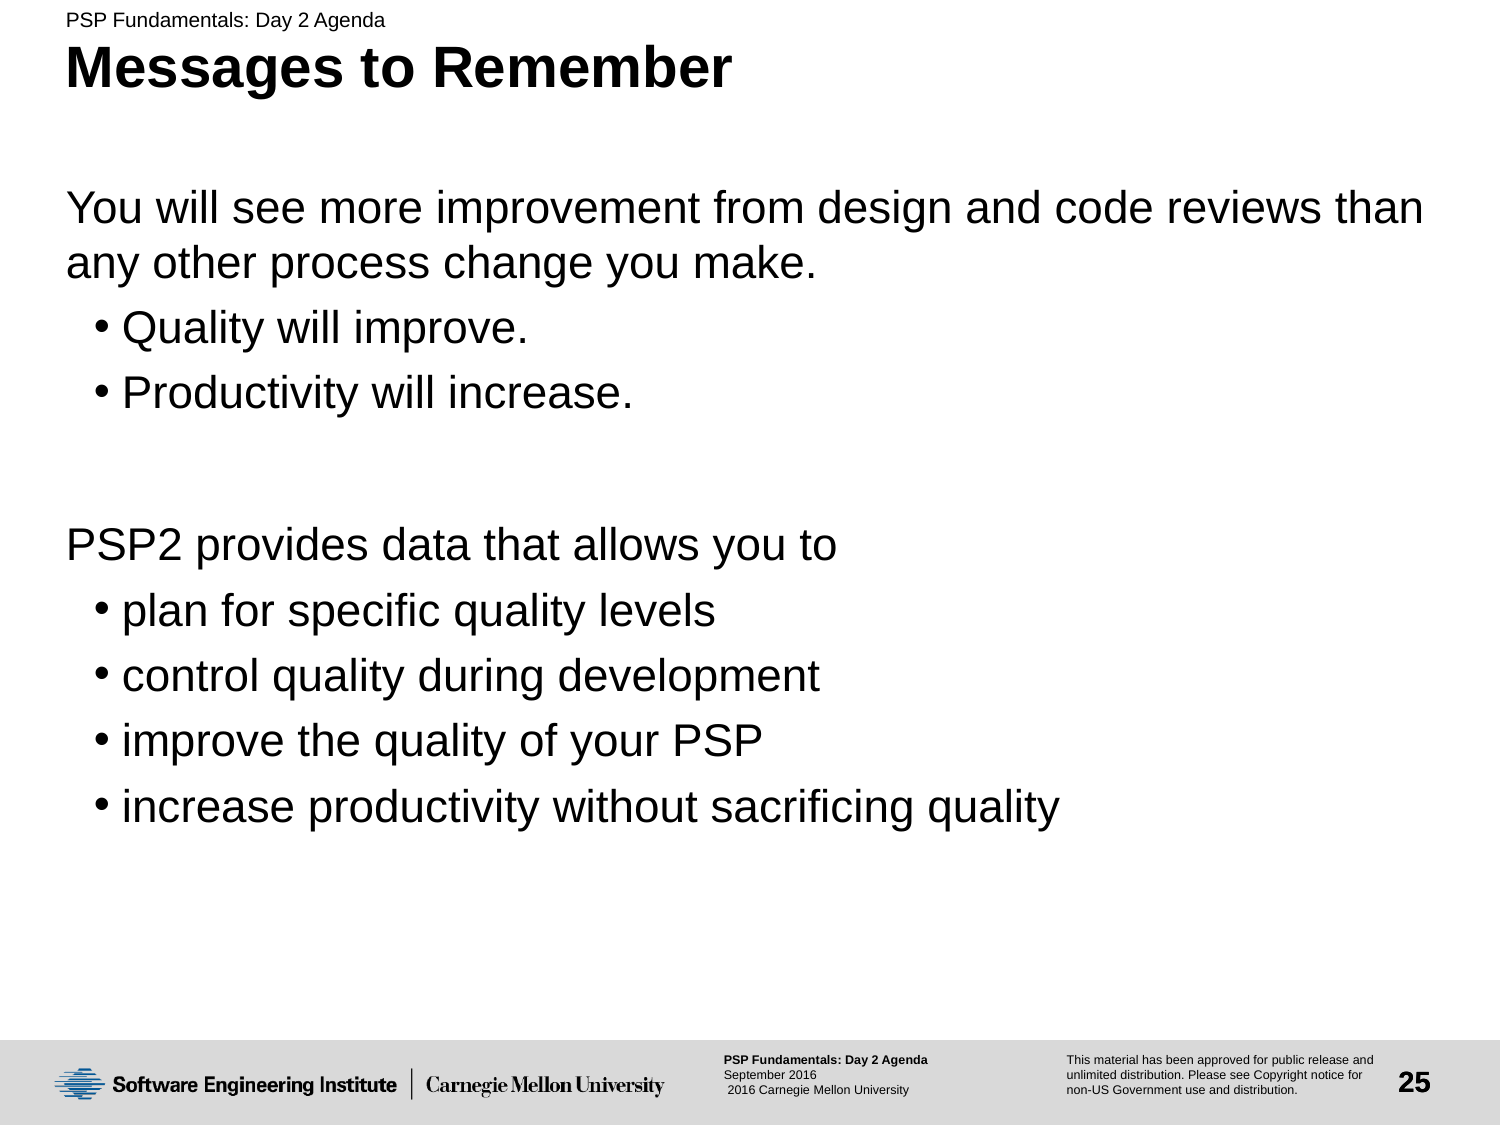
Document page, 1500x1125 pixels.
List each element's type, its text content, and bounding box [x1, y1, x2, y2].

picture [46, 1061, 673, 1104]
title Messages to Remember [65, 37, 1430, 148]
list You will see more improvement from design and code reviews than any other process change you make. Quality will improve. Productivity will increase. PSP2 provides data that allows you to plan for specific quality levels control quality during development improve the quality of your PSP increase productivity without sacrificing quality [65, 177, 1431, 1000]
